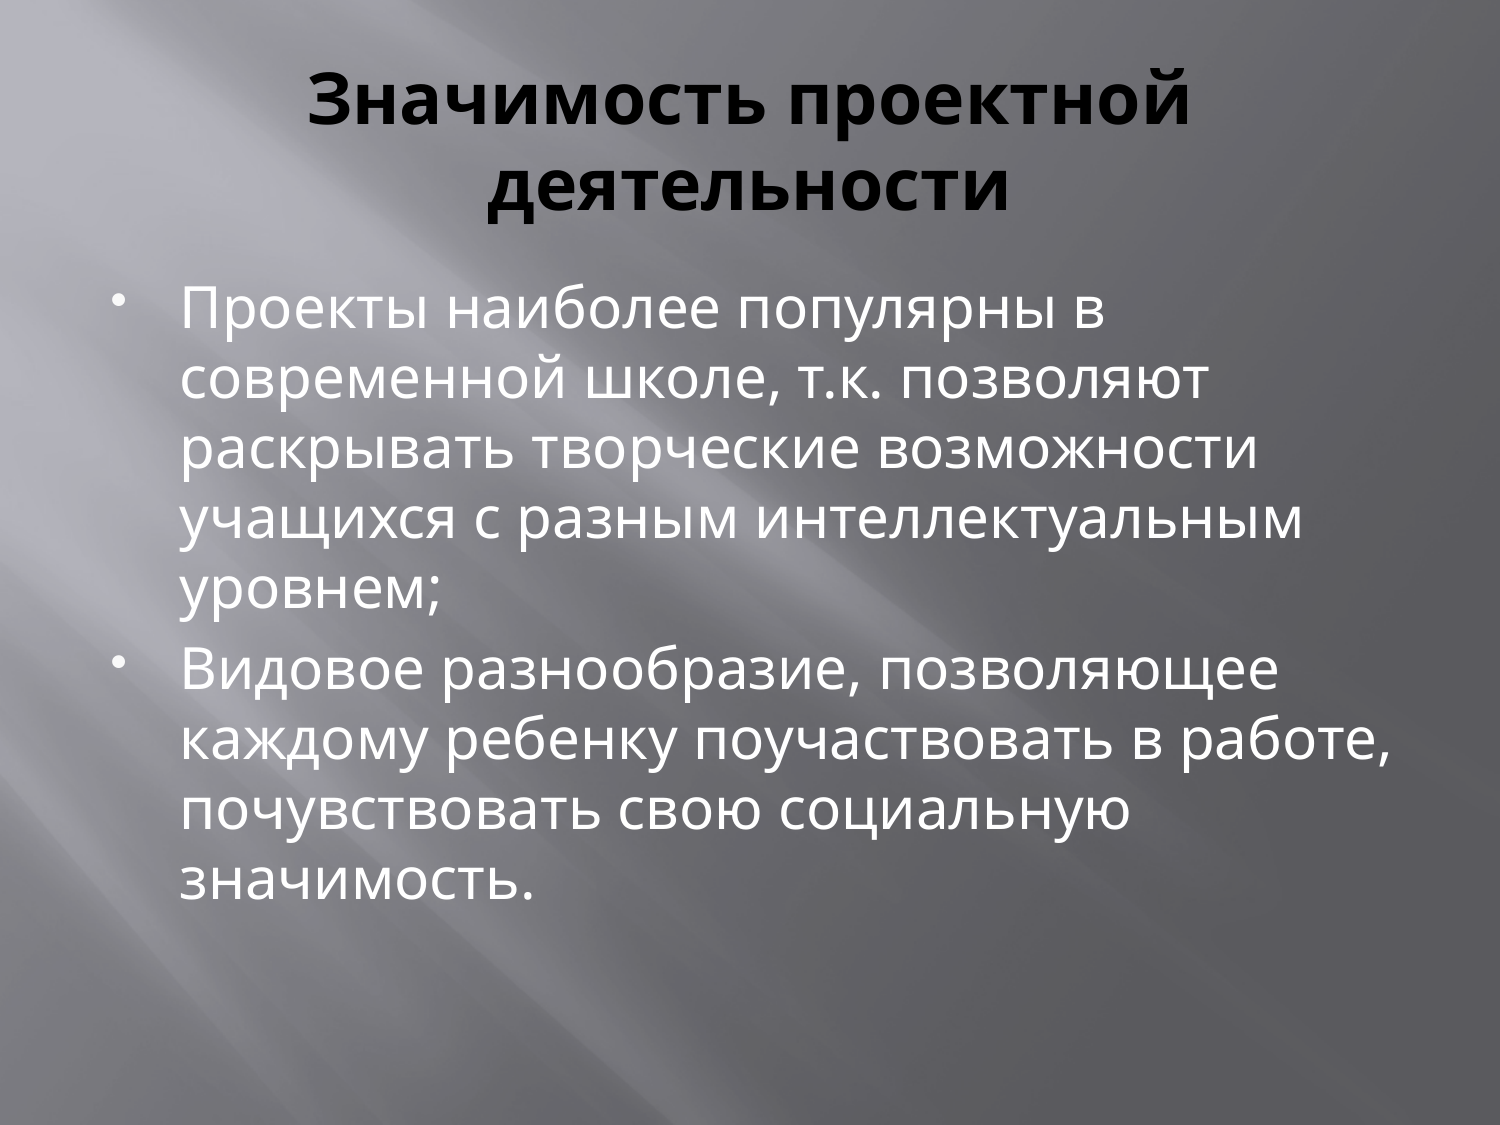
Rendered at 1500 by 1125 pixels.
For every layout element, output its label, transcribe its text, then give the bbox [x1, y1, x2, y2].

title Значимость проектной деятельности [75, 45, 1425, 233]
list Проекты наиболее популярны в современной школе, т.к. позволяют раскрывать творческие возможности учащихся с разным интеллектуальным уровнем; Видовое разнообразие, позволяющее каждому ребенку поучаствовать в работе, почувствовать свою социальную значимость. [75, 262, 1425, 1035]
